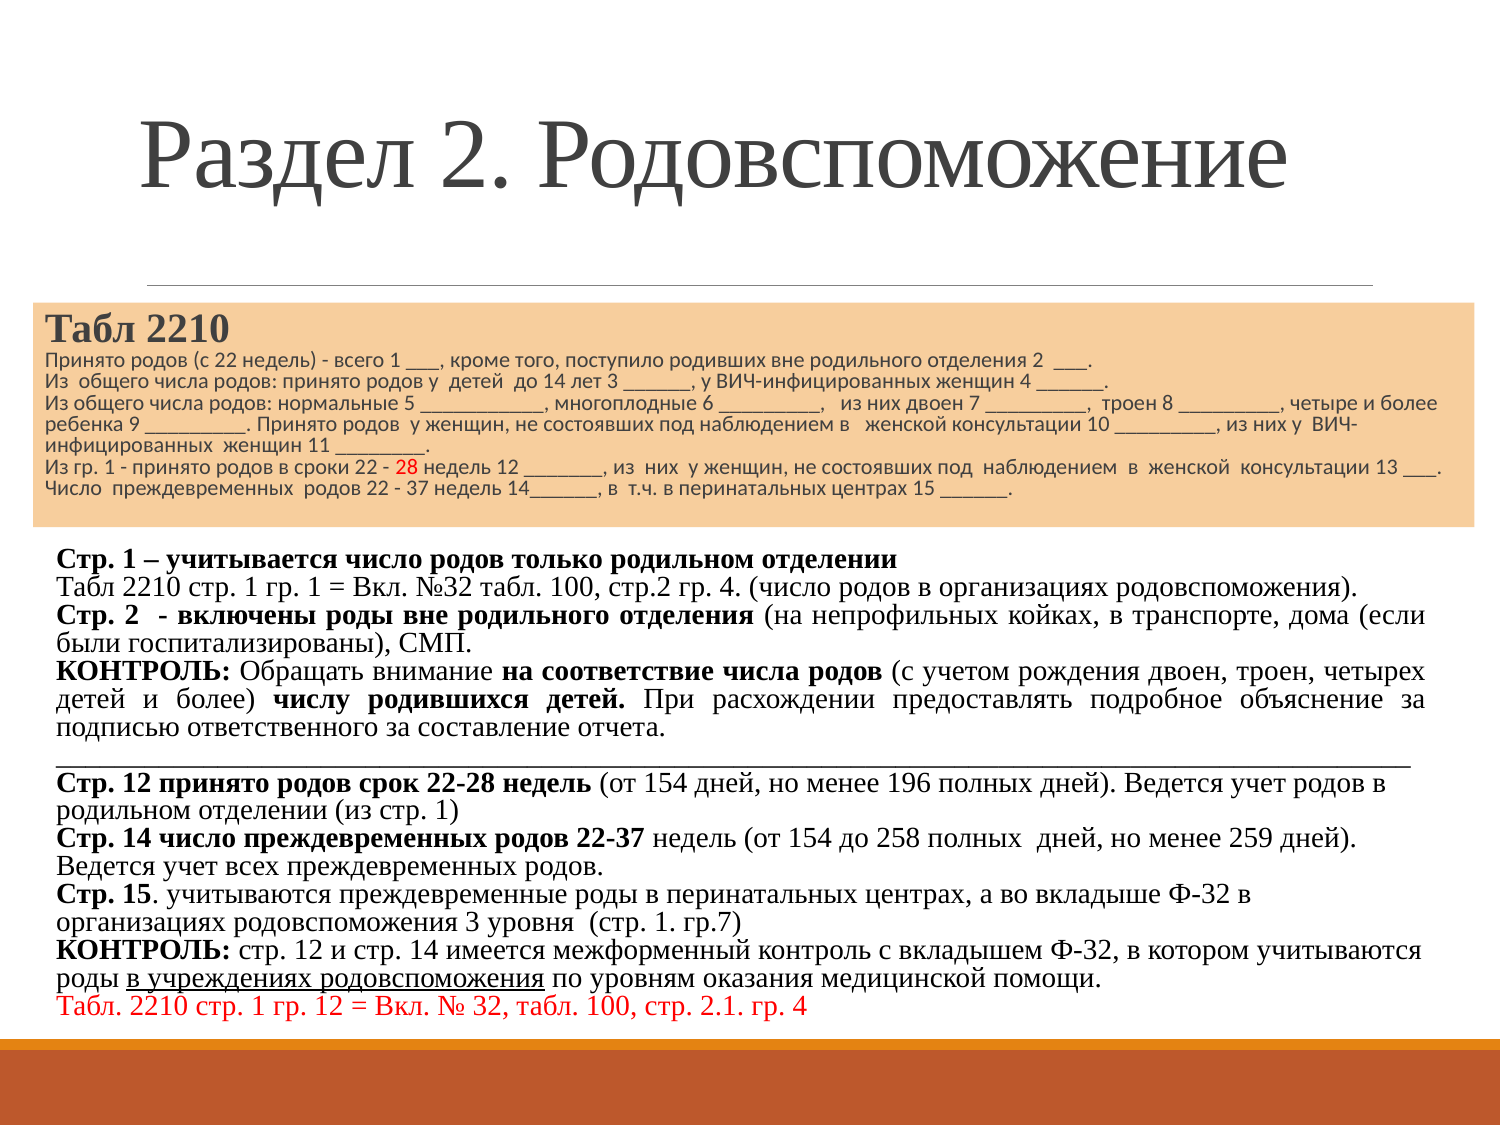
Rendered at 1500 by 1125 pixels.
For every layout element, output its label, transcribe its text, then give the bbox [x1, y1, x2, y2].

text_box Стр. 1 – учитывается число родов только родильном отделении Табл 2210 стр. 1 гр. 1 = Вкл. №32 табл. 100, стр.2 гр. 4. (число родов в организациях родовспоможения). Стр. 2 - включены роды вне родильного отделения (на непрофильных койках, в транспорте, дома (если были госпитализированы), СМП. КОНТРОЛЬ: Обращать внимание на соответствие числа родов (с учетом рождения двоен, троен, четырех детей и более) числу родившихся детей. При расхождении предоставлять подробное объяснение за подписью ответственного за составление отчета. ____________________________________________________________________________________________ Стр. 12 принято родов срок 22-28 недель (от 154 дней, но менее 196 полных дней). Ведется учет родов в родильном отделении (из стр. 1) Стр. 14 число преждевременных родов 22-37 недель (от 154 до 258 полных дней, но менее 259 дней). Ведется учет всех преждевременных родов. Стр. 15. учитываются преждевременные роды в перинатальных центрах, а во вкладыше Ф-32 в организациях родовспоможения 3 уровня (стр. 1. гр.7) КОНТРОЛЬ: стр. 12 и стр. 14 имеется межформенный контроль с вкладышем Ф-32, в котором учитываются роды в учреждениях родовспоможения по уровням оказания медицинской помощи. Табл. 2210 стр. 1 гр. 12 = Вкл. № 32, табл. 100, стр. 2.1. гр. 4 [41, 538, 1441, 1125]
title Раздел 2. Родовспоможение [123, 42, 1362, 216]
list Табл 2210 Принято родов (с 22 недель) - всего 1 ___, кроме того, поступило родивших вне родильного отделения 2 ___. Из общего числа родов: принято родов у детей до 14 лет 3 ______, у ВИЧ-инфицированных женщин 4 ______. Из общего числа родов: нормальные 5 ___________, многоплодные 6 _________, из них двоен 7 _________, троен 8 _________, четыре и более ребенка 9 _________. Принято родов у женщин, не состоявших под наблюдением в женской консультации 10 _________, из них у ВИЧ-инфицированных женщин 11 ________. Из гр. 1 - принято родов в сроки 22 - 28 недель 12 _______, из них у женщин, не состоявших под наблюдением в женской консультации 13 ___. Число преждевременных родов 22 - 37 недель 14______, в т.ч. в перинатальных центрах 15 ______. [33, 302, 1475, 528]
